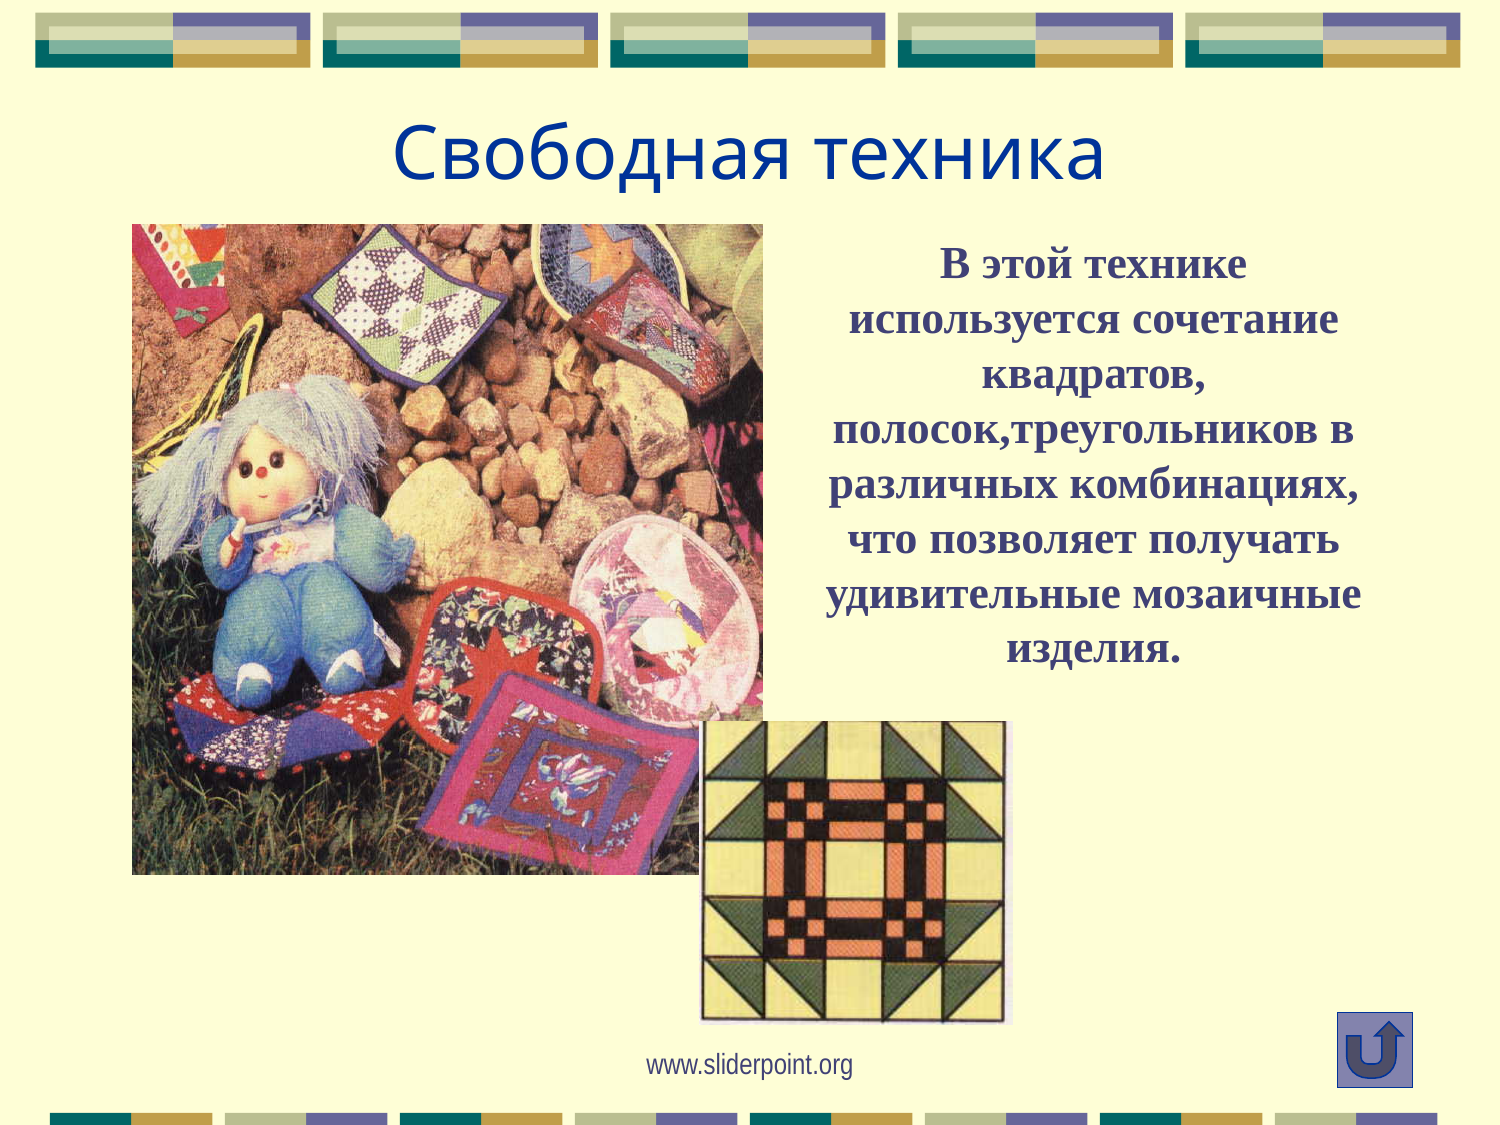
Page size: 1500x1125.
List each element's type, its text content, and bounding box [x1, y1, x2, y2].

title Свободная техника [112, 99, 1388, 201]
text_box В этой технике используется сочетание квадратов, полосок,треугольников в различных комбинациях, что позволяет получать удивительные мозаичные изделия. [799, 224, 1388, 680]
footer www.sliderpoint.org [512, 1012, 988, 1088]
text_box [1337, 1012, 1413, 1088]
picture [131, 224, 1013, 1026]
